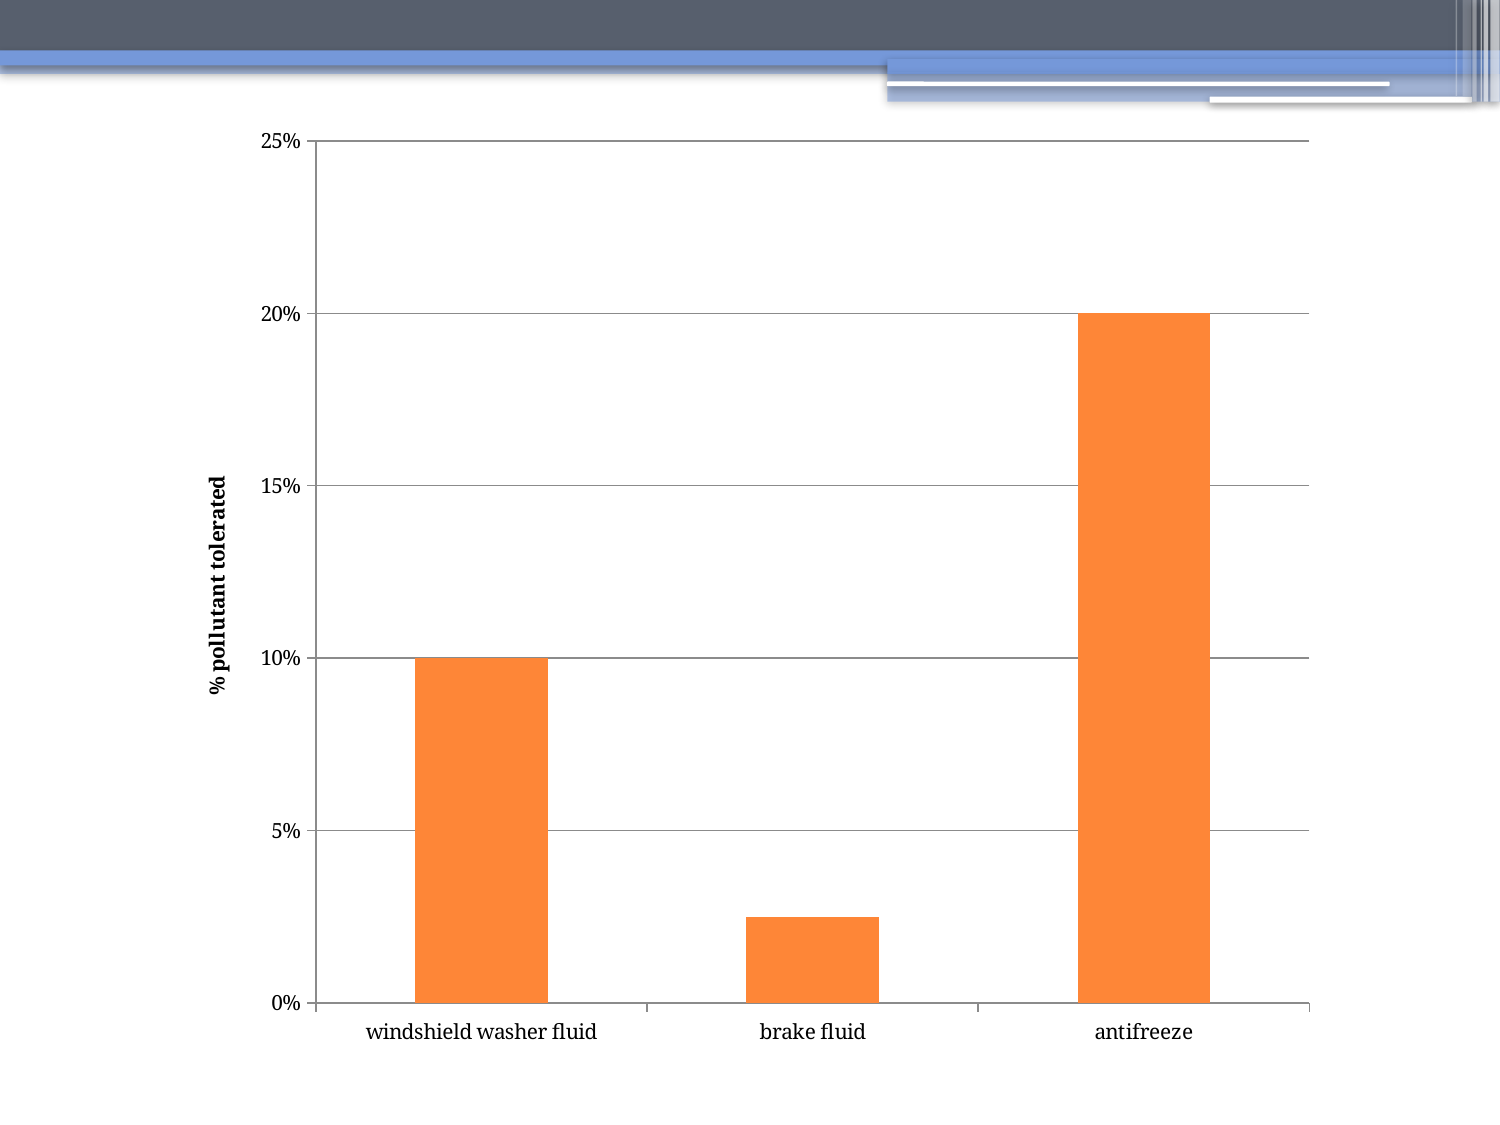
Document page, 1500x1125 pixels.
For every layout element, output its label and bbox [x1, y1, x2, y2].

chart [162, 124, 1338, 1101]
